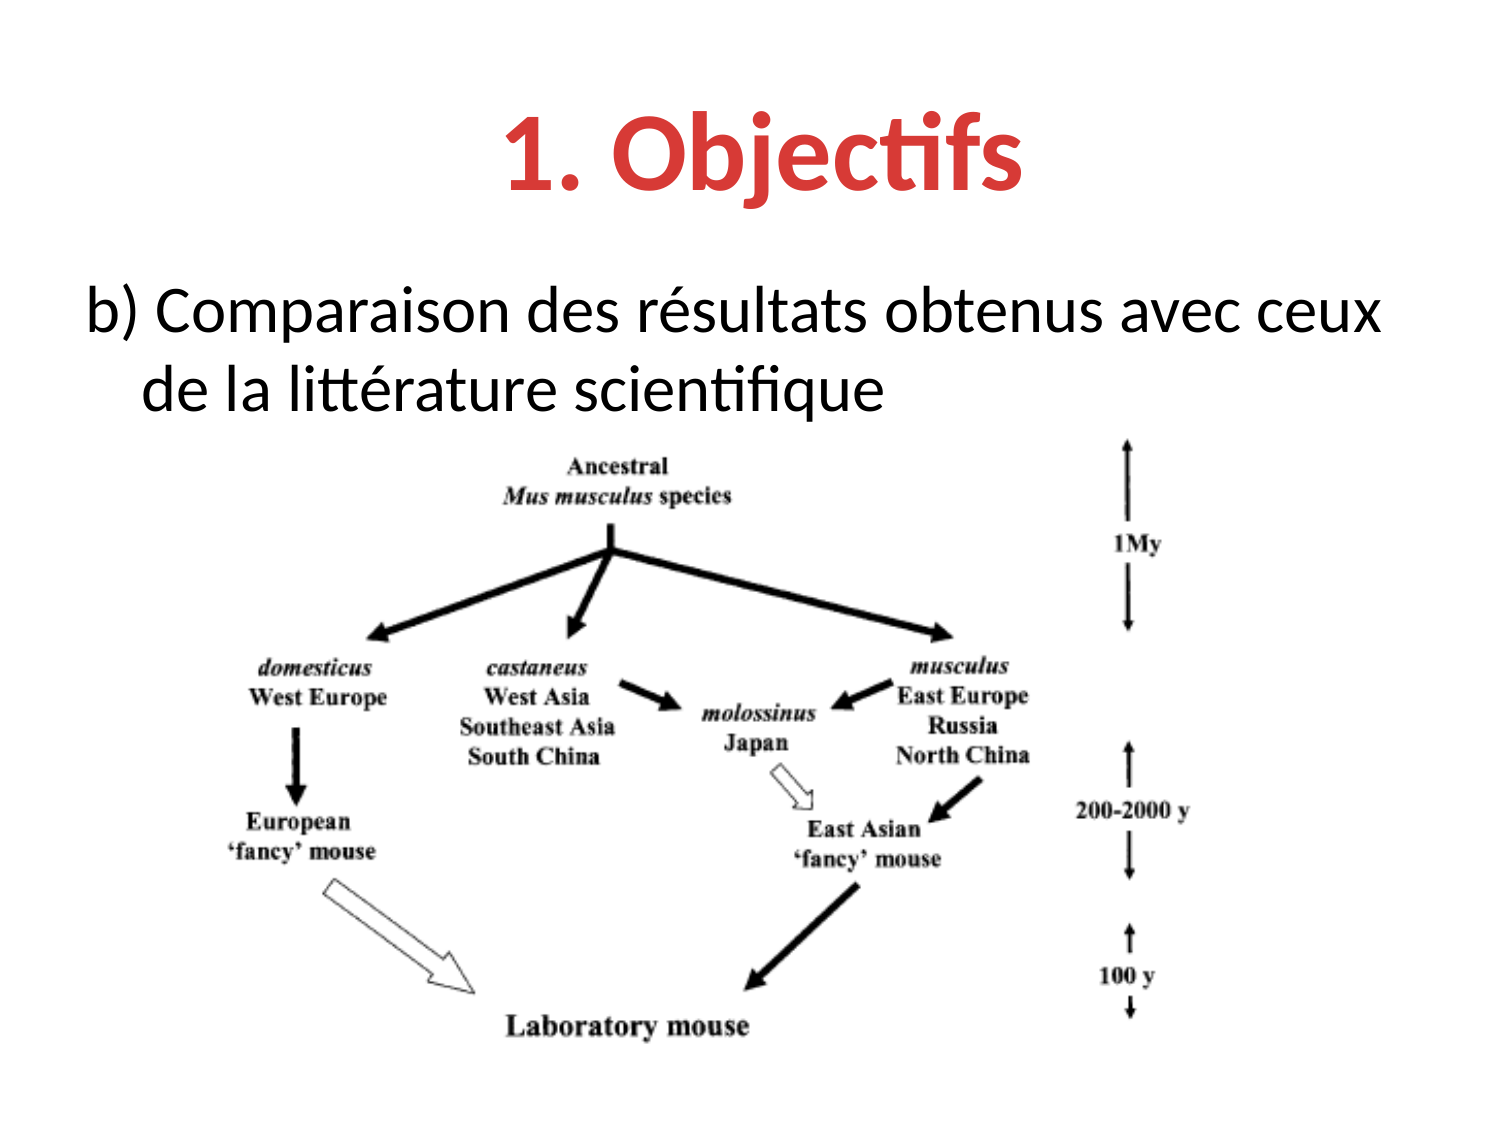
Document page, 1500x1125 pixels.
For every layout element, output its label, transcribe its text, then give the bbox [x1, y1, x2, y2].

list b) Comparaison des résultats obtenus avec ceux de la littérature scientifique [70, 257, 1421, 1055]
picture [222, 433, 1198, 1048]
text_box 1. Objectifs [483, 70, 1041, 221]
